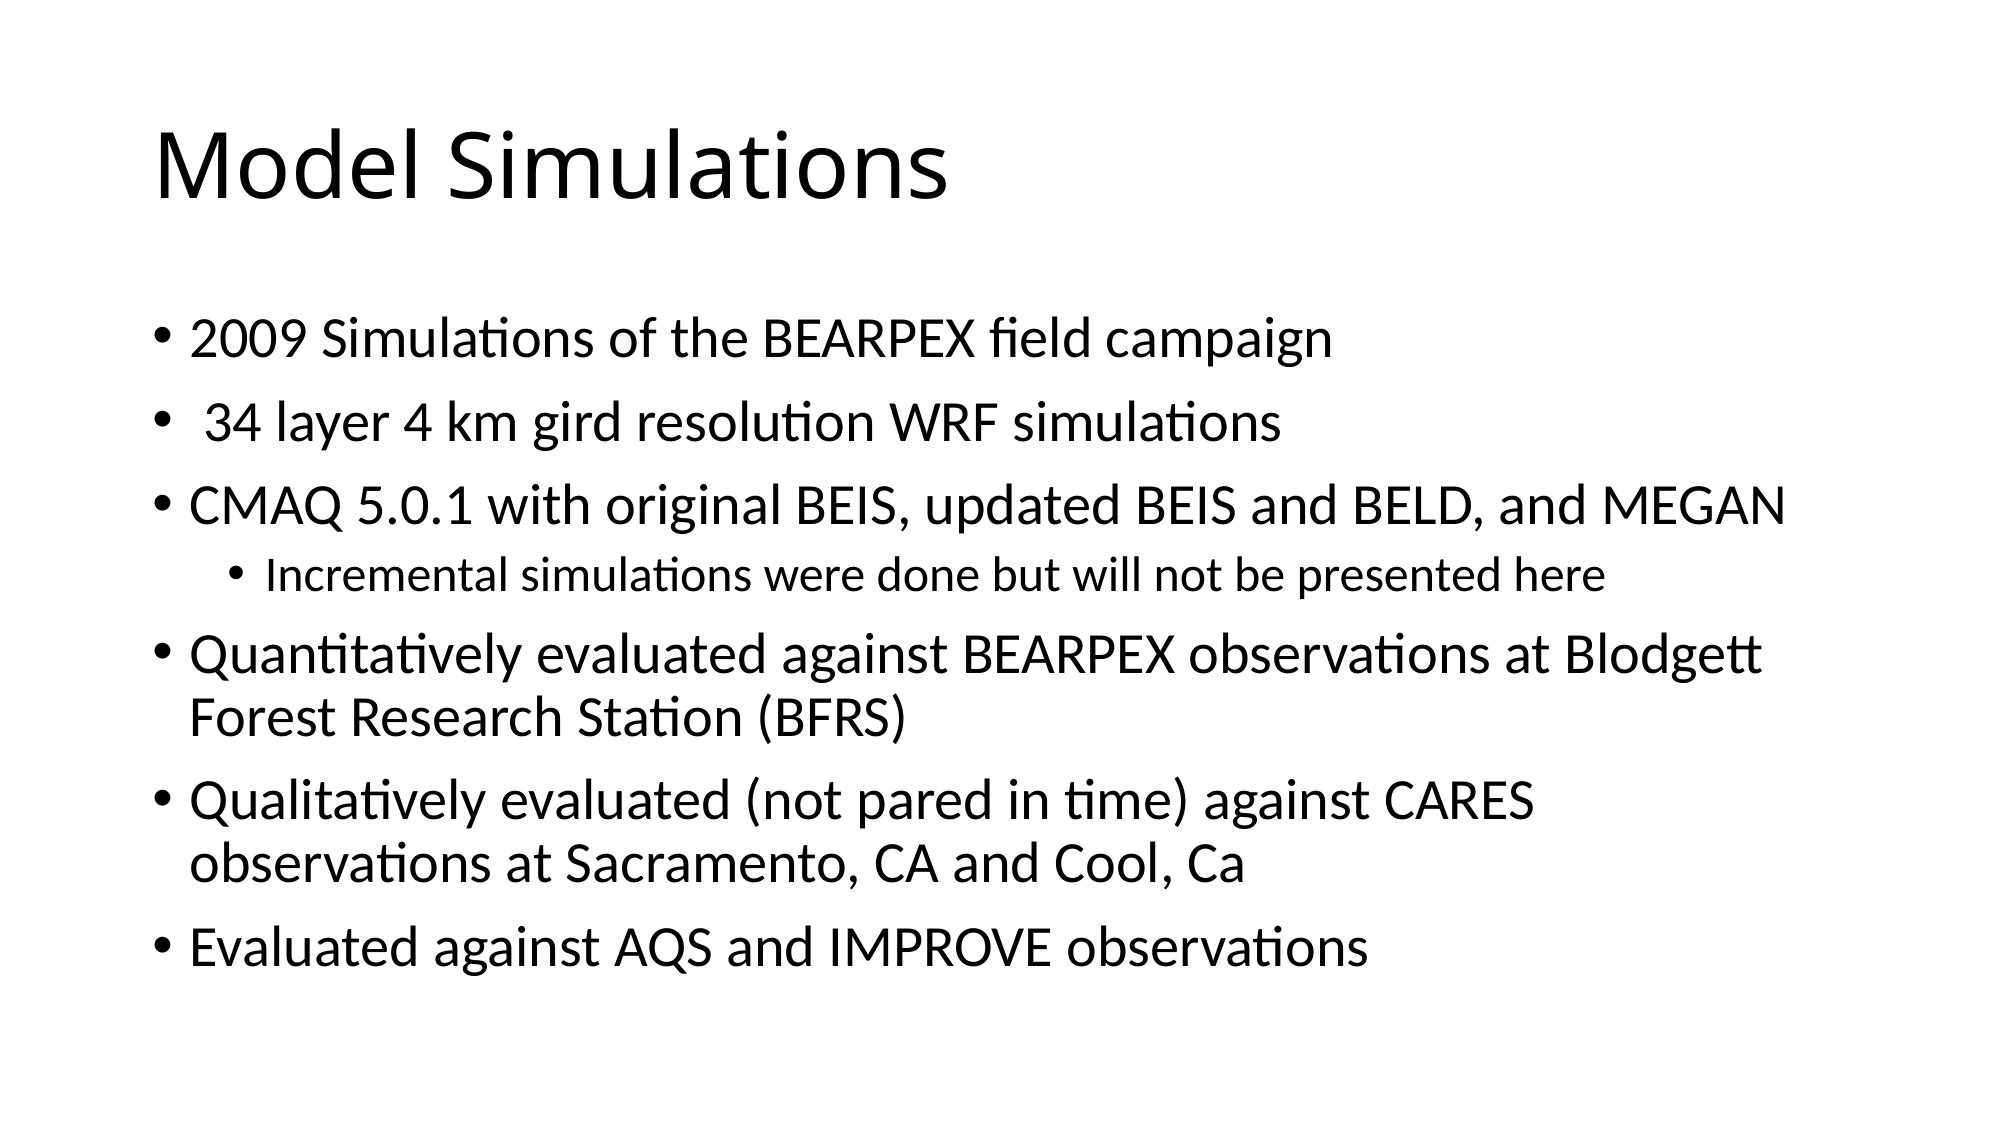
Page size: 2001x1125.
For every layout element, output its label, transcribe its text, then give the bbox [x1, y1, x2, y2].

list 2009 Simulations of the BEARPEX field campaign 34 layer 4 km gird resolution WRF simulations CMAQ 5.0.1 with original BEIS, updated BEIS and BELD, and MEGAN Incremental simulations were done but will not be presented here Quantitatively evaluated against BEARPEX observations at Blodgett Forest Research Station (BFRS) Qualitatively evaluated (not pared in time) against CARES observations at Sacramento, CA and Cool, Ca Evaluated against AQS and IMPROVE observations [137, 299, 1863, 1014]
title Model Simulations [137, 59, 1863, 278]
